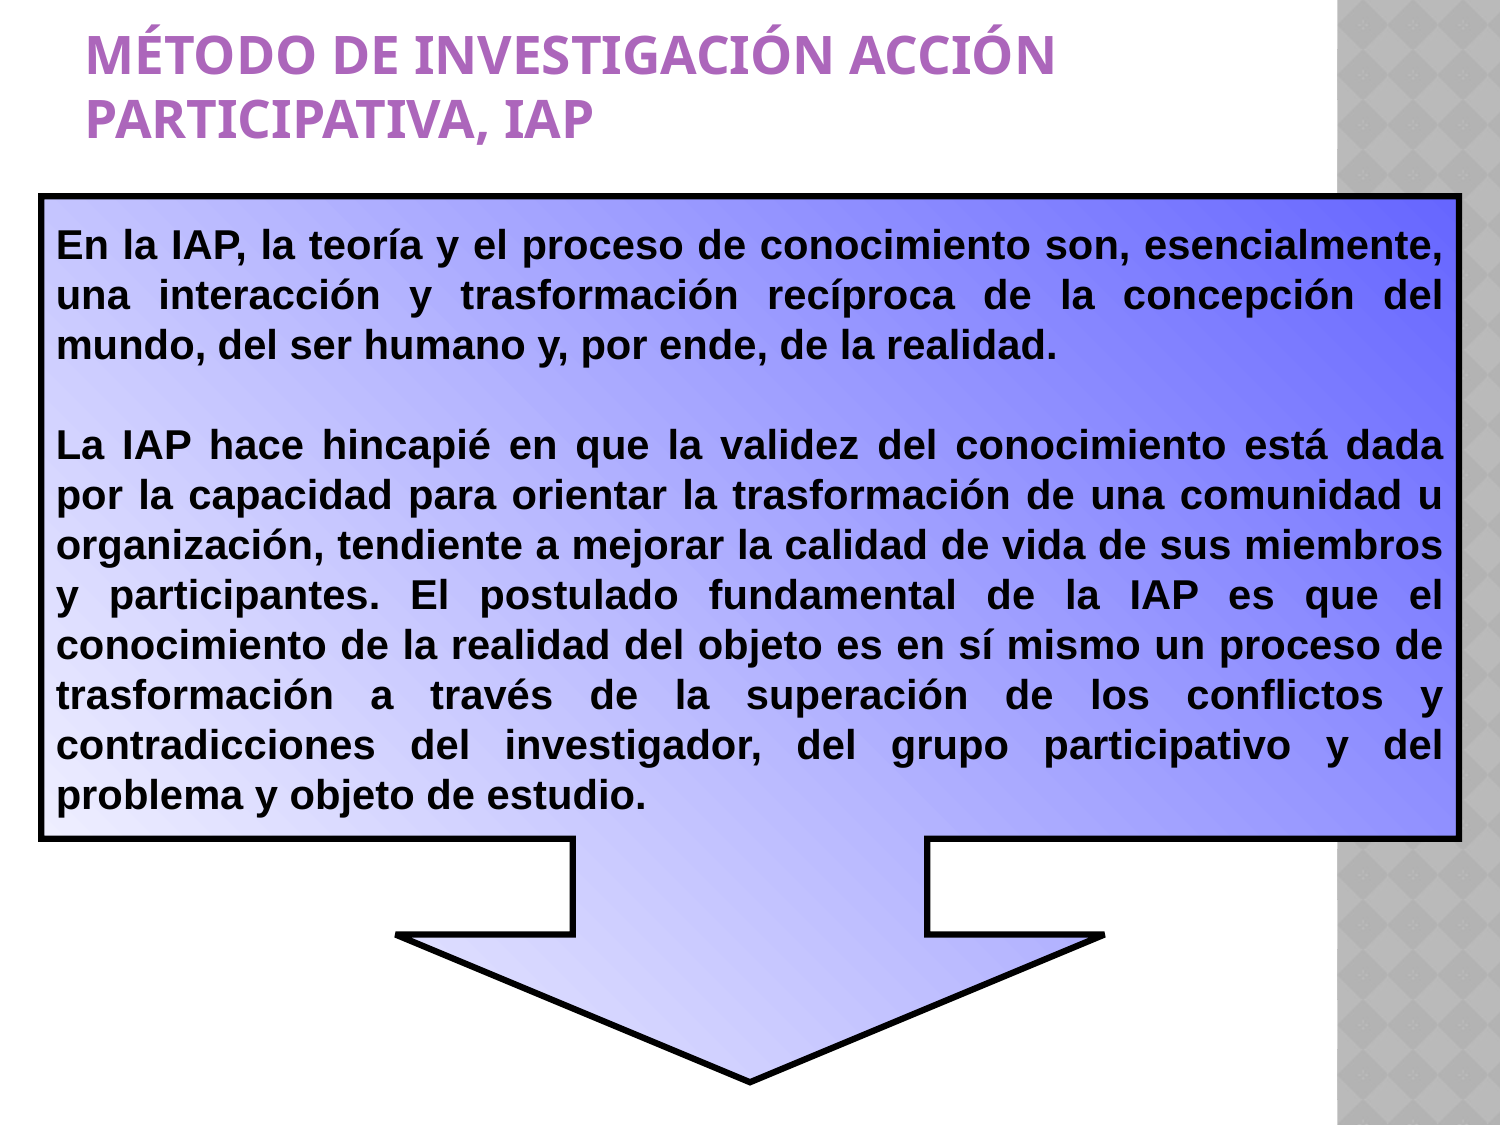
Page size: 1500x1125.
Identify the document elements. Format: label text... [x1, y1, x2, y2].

text_box En la IAP, la teoría y el proceso de conocimiento son, esencialmente, una interacción y trasformación recíproca de la concepción del mundo, del ser humano y, por ende, de la realidad. La IAP hace hincapié en que la validez del conocimiento está dada por la capacidad para orientar la trasformación de una comunidad u organización, tendiente a mejorar la calidad de vida de sus miembros y participantes. El postulado fundamental de la IAP es que el conocimiento de la realidad del objeto es en sí mismo un proceso de trasformación a través de la superación de los conflictos y contradicciones del investigador, del grupo participativo y del problema y objeto de estudio. [41, 196, 1459, 1083]
title MÉTODO DE INVESTIGACIÓN ACCIÓN PARTICIPATIVA, IAP [76, 21, 1427, 149]
